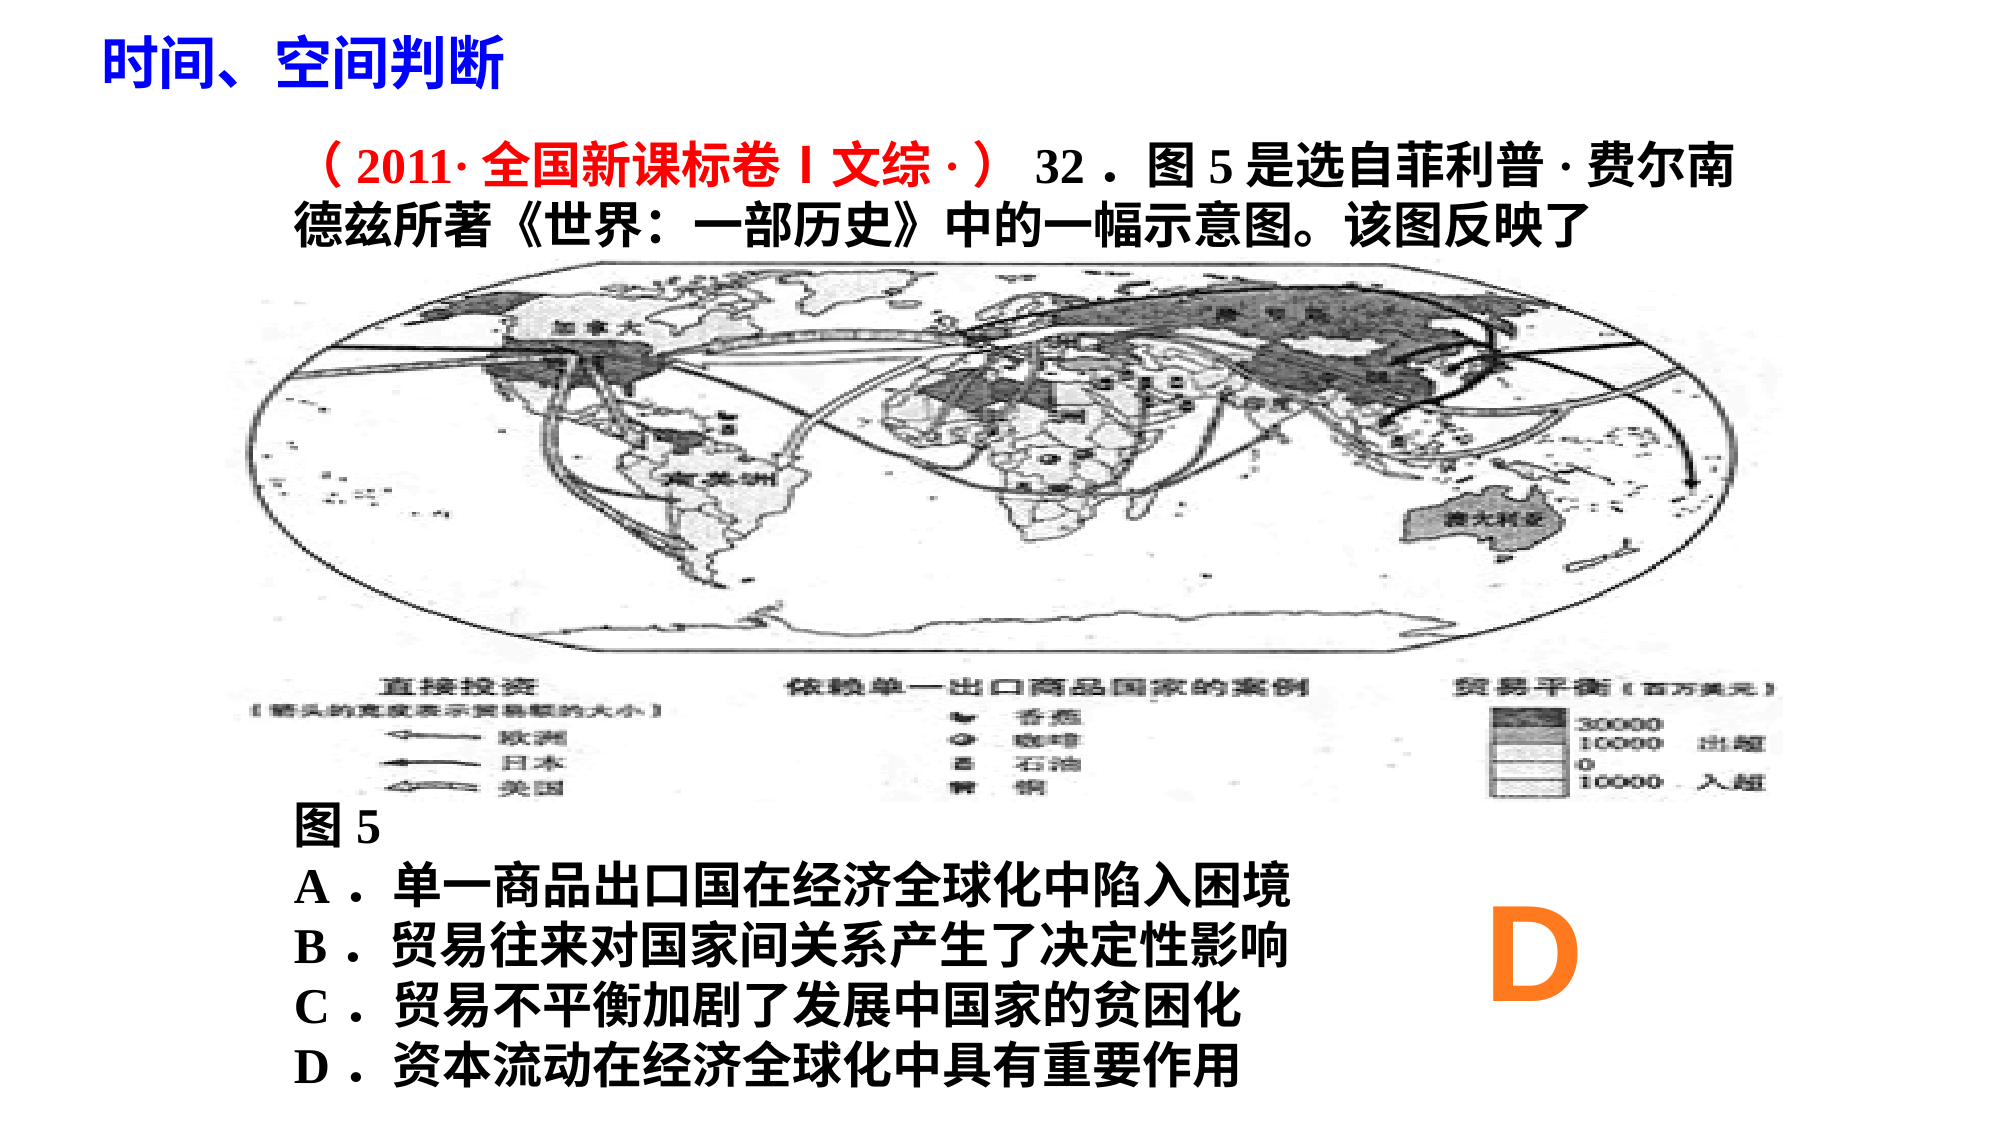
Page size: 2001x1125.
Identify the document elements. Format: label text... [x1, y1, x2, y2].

text_box 时间、空间判断 [89, 20, 518, 102]
text_box （2011·全国新课标卷Ⅰ文综·）32．图5是选自菲利普·费尔南德兹所著《世界：一部历史》中的一幅示意图。该图反映了 图5 A．单一商品出口国在经济全球化中陷入困境 B．贸易往来对国家间关系产生了决定性影响 C．贸易不平衡加剧了发展中国家的贫困化 D．资本流动在经济全球化中具有重要作用 [282, 128, 1783, 257]
picture [225, 257, 1783, 802]
text_box （2011·全国新课标卷Ⅰ文综·）32．图5是选自菲利普·费尔南德兹所著《世界：一部历史》中的一幅示意图。该图反映了 图5 A．单一商品出口国在经济全球化中陷入困境 B．贸易往来对国家间关系产生了决定性影响 C．贸易不平衡加剧了发展中国家的贫困化 D．资本流动在经济全球化中具有重要作用 [282, 802, 1783, 1100]
text_box D [1472, 858, 1595, 1035]
text_box [261, 802, 373, 859]
